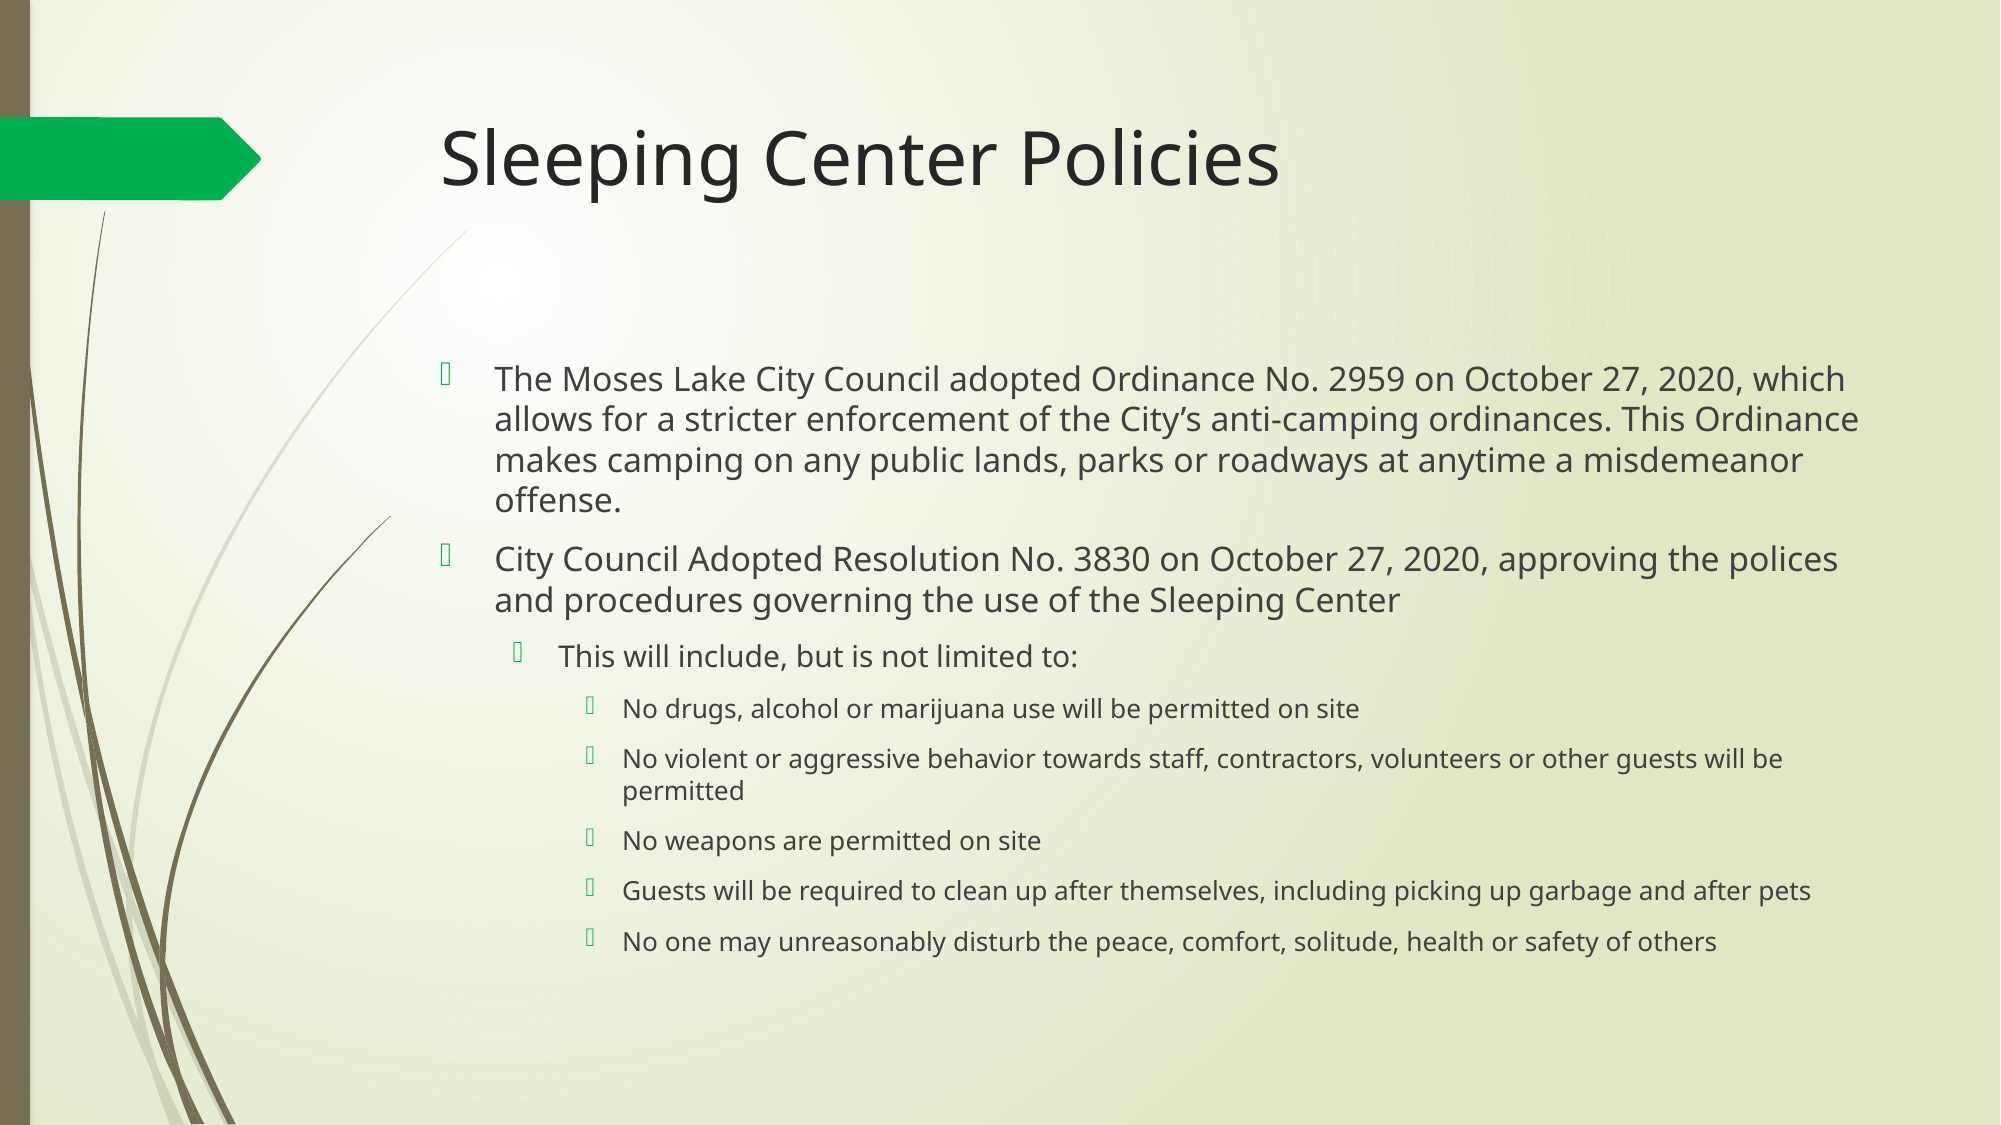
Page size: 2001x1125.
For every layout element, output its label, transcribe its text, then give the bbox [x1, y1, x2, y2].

list The Moses Lake City Council adopted Ordinance No. 2959 on October 27, 2020, which allows for a stricter enforcement of the City’s anti-camping ordinances. This Ordinance makes camping on any public lands, parks or roadways at anytime a misdemeanor offense. City Council Adopted Resolution No. 3830 on October 27, 2020, approving the polices and procedures governing the use of the Sleeping Center This will include, but is not limited to: No drugs, alcohol or marijuana use will be permitted on site No violent or aggressive behavior towards staff, contractors, volunteers or other guests will be permitted No weapons are permitted on site Guests will be required to clean up after themselves, including picking up garbage and after pets No one may unreasonably disturb the peace, comfort, solitude, health or safety of others [424, 350, 1888, 970]
title Sleeping Center Policies [425, 102, 1888, 313]
